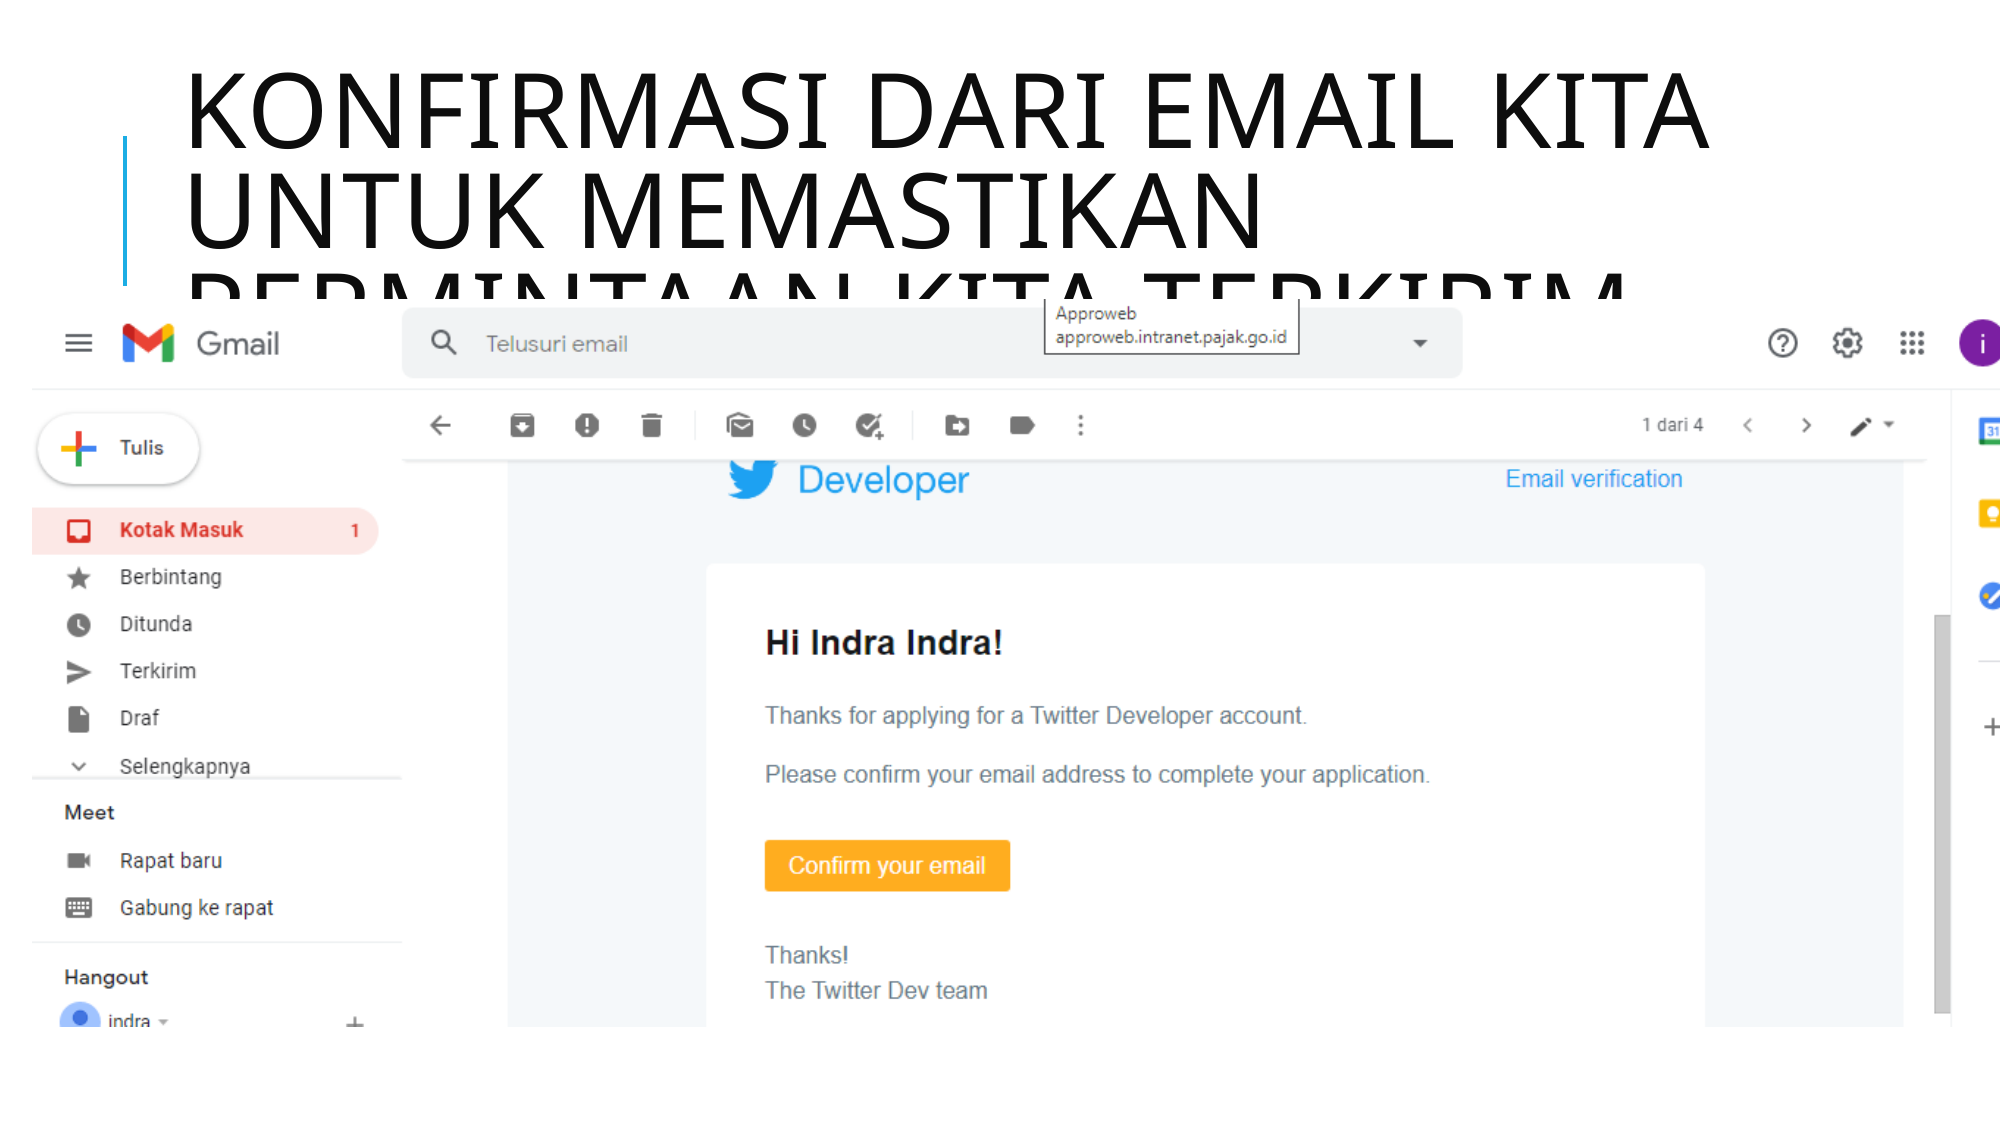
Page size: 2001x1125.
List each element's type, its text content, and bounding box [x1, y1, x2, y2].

picture [32, 299, 2000, 1027]
title Konfirmasi dari email kita untuk memastikan permintaan kita terkirim [168, 96, 1763, 294]
